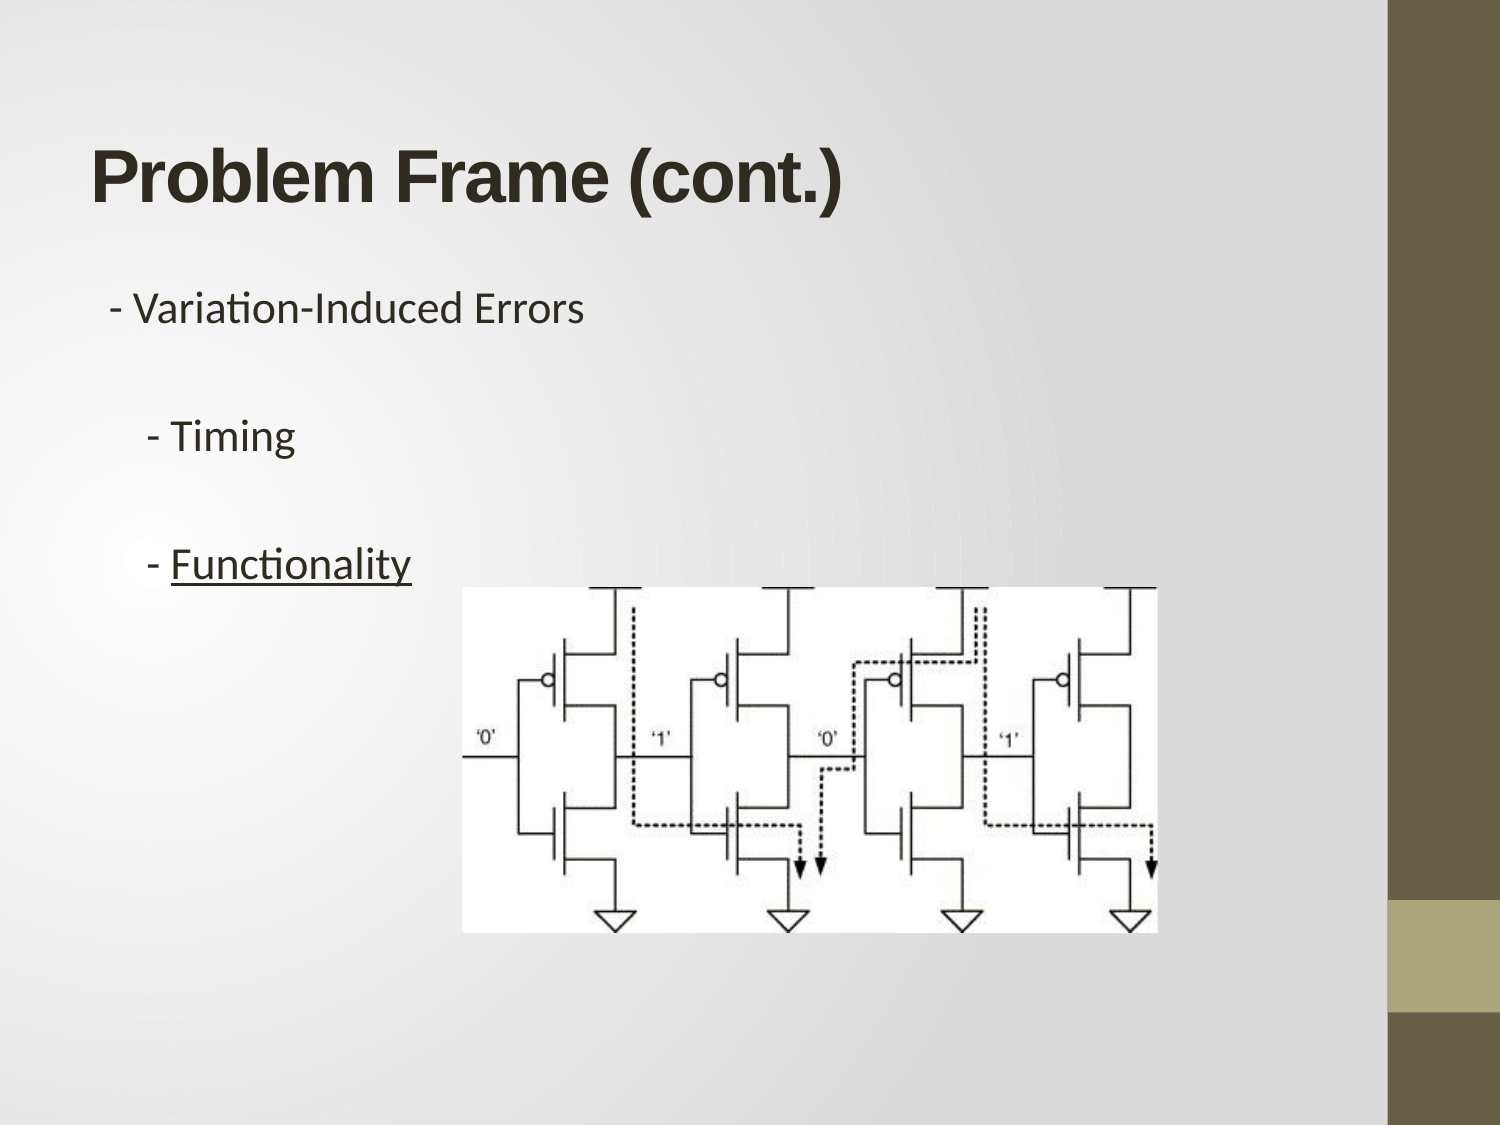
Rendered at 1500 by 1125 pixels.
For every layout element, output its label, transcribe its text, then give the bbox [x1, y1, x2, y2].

text_box [462, 587, 1158, 933]
title Problem Frame (cont.) [75, 14, 1425, 233]
list - Variation-Induced Errors - Timing - Functionality [75, 262, 1425, 931]
